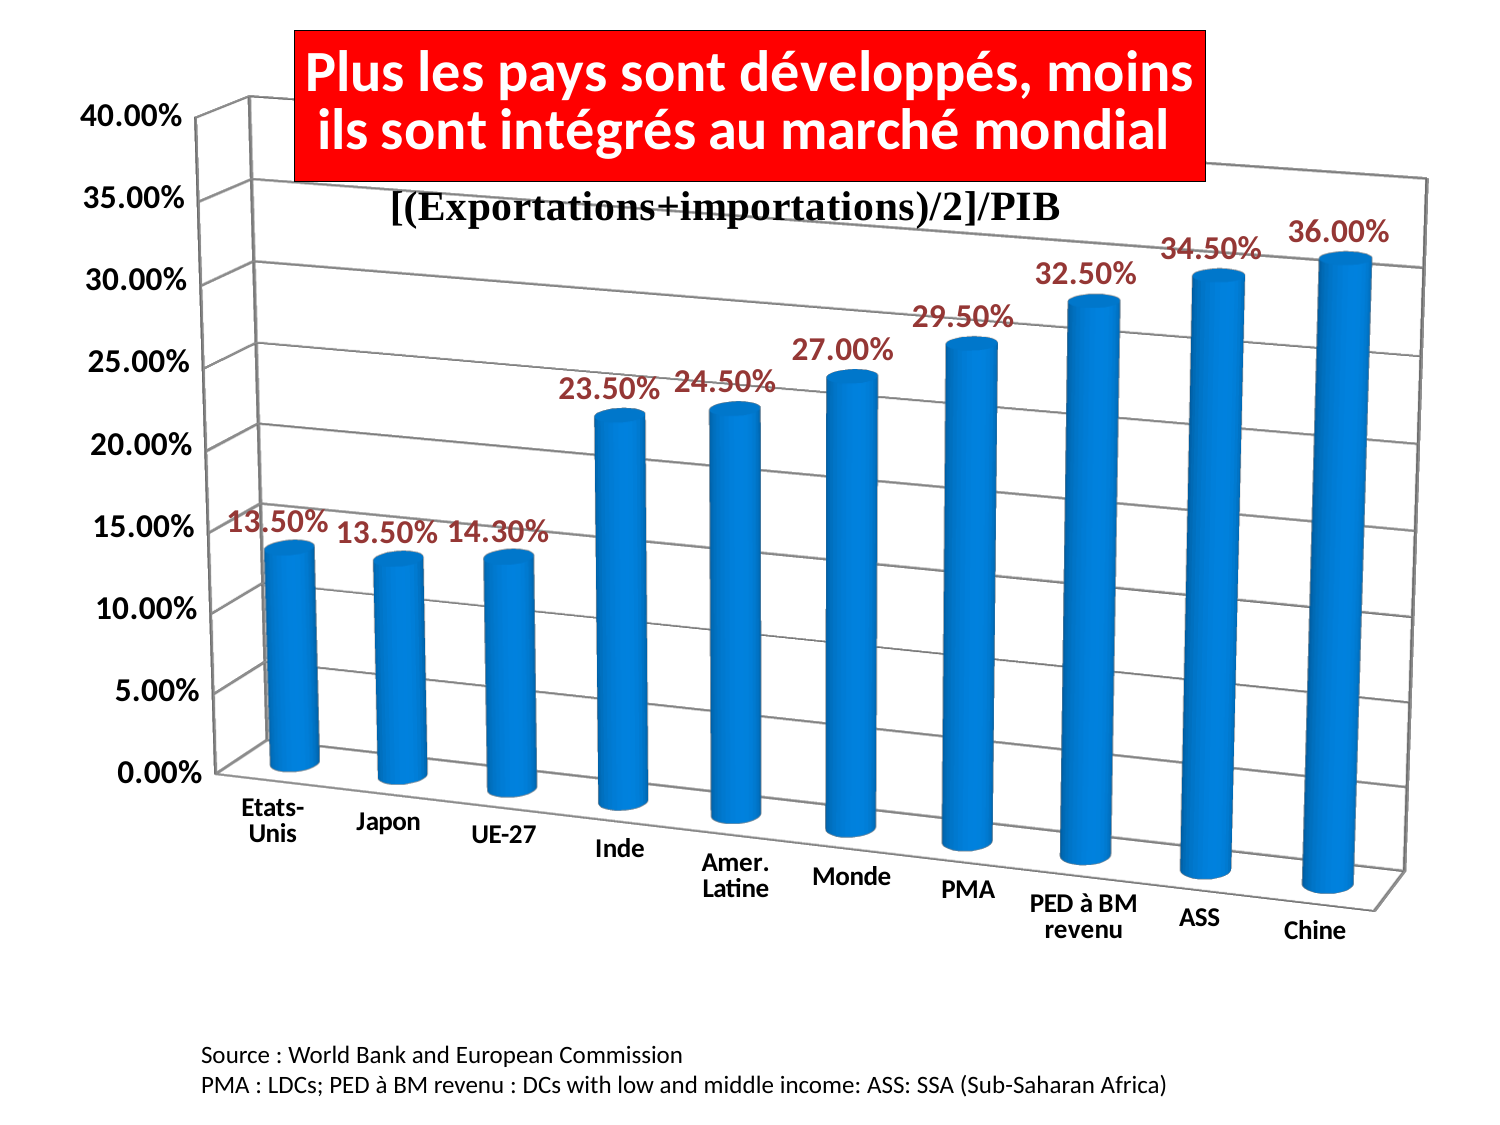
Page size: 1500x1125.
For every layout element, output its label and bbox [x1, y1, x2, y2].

text_box [0, 0, 1500, 1125]
